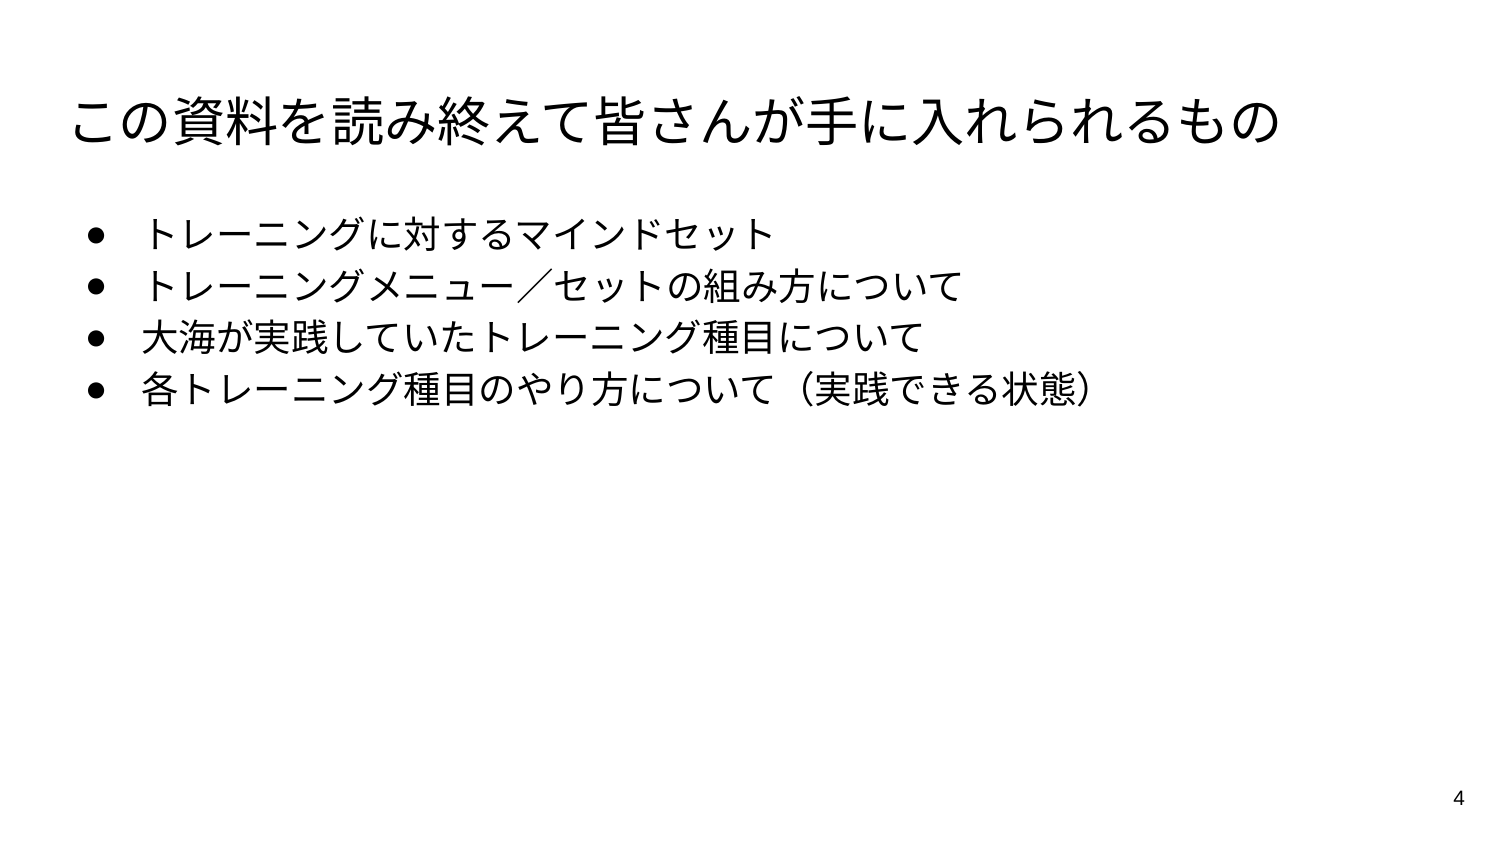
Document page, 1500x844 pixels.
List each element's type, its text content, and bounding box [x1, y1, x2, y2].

title この資料を読み終えて皆さんが手に入れられるもの [51, 72, 1449, 167]
list トレーニングに対するマインドセット トレーニングメニュー／セットの組み方について 大海が実践していたトレーニング種目について 各トレーニング種目のやり方について（実践できる状態） [51, 189, 1449, 750]
slide_number 4 [1389, 764, 1480, 830]
